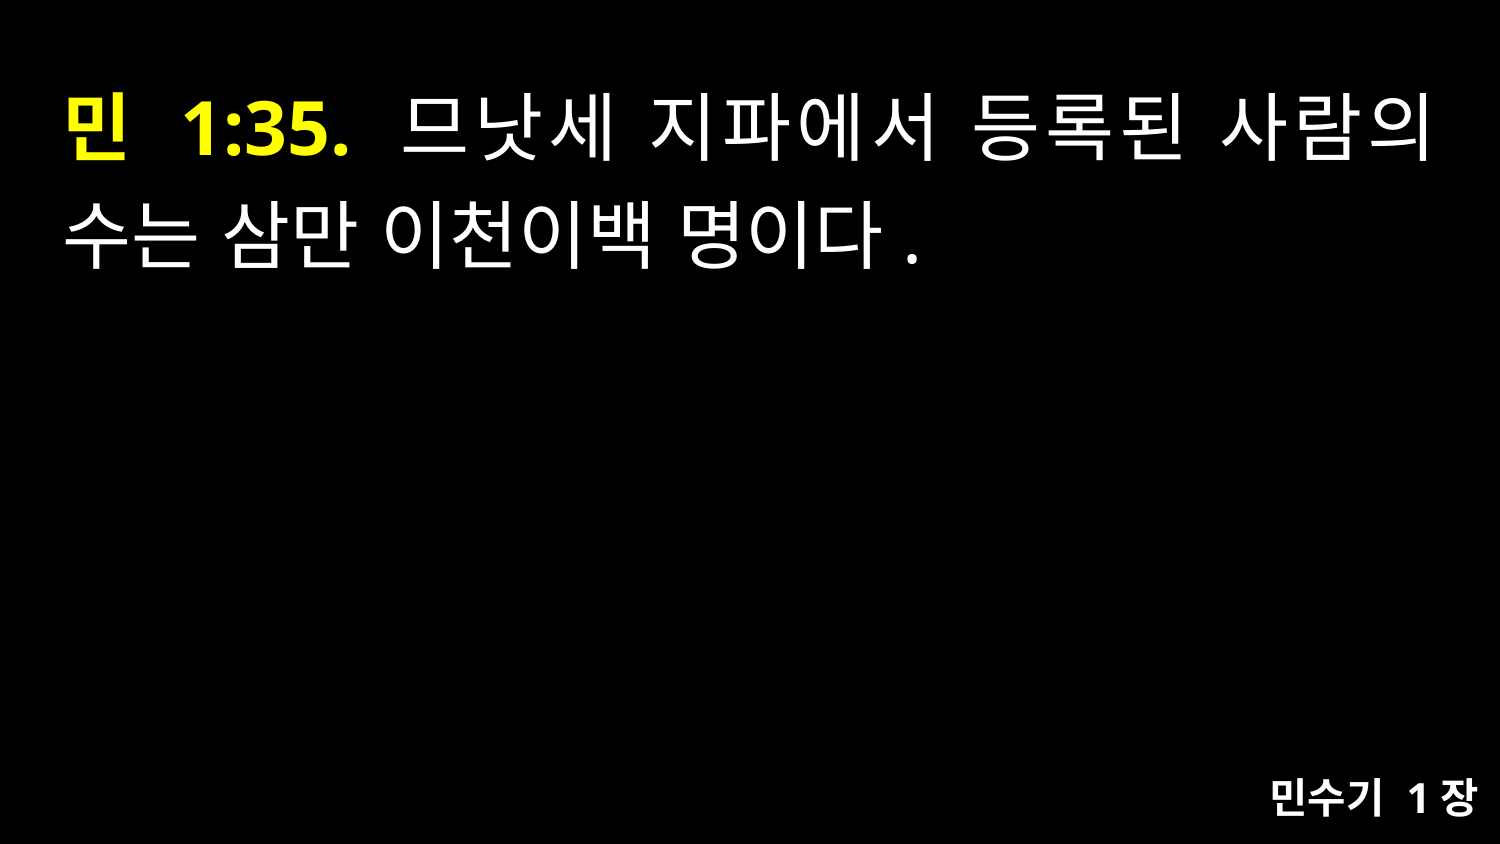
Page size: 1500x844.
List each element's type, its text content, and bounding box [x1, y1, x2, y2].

title 민 1:35. 므낫세 지파에서 등록된 사람의 수는 삼만 이천이백 명이다. [0, 0, 1500, 844]
subtitle 민수기 1장 [916, 770, 1500, 844]
